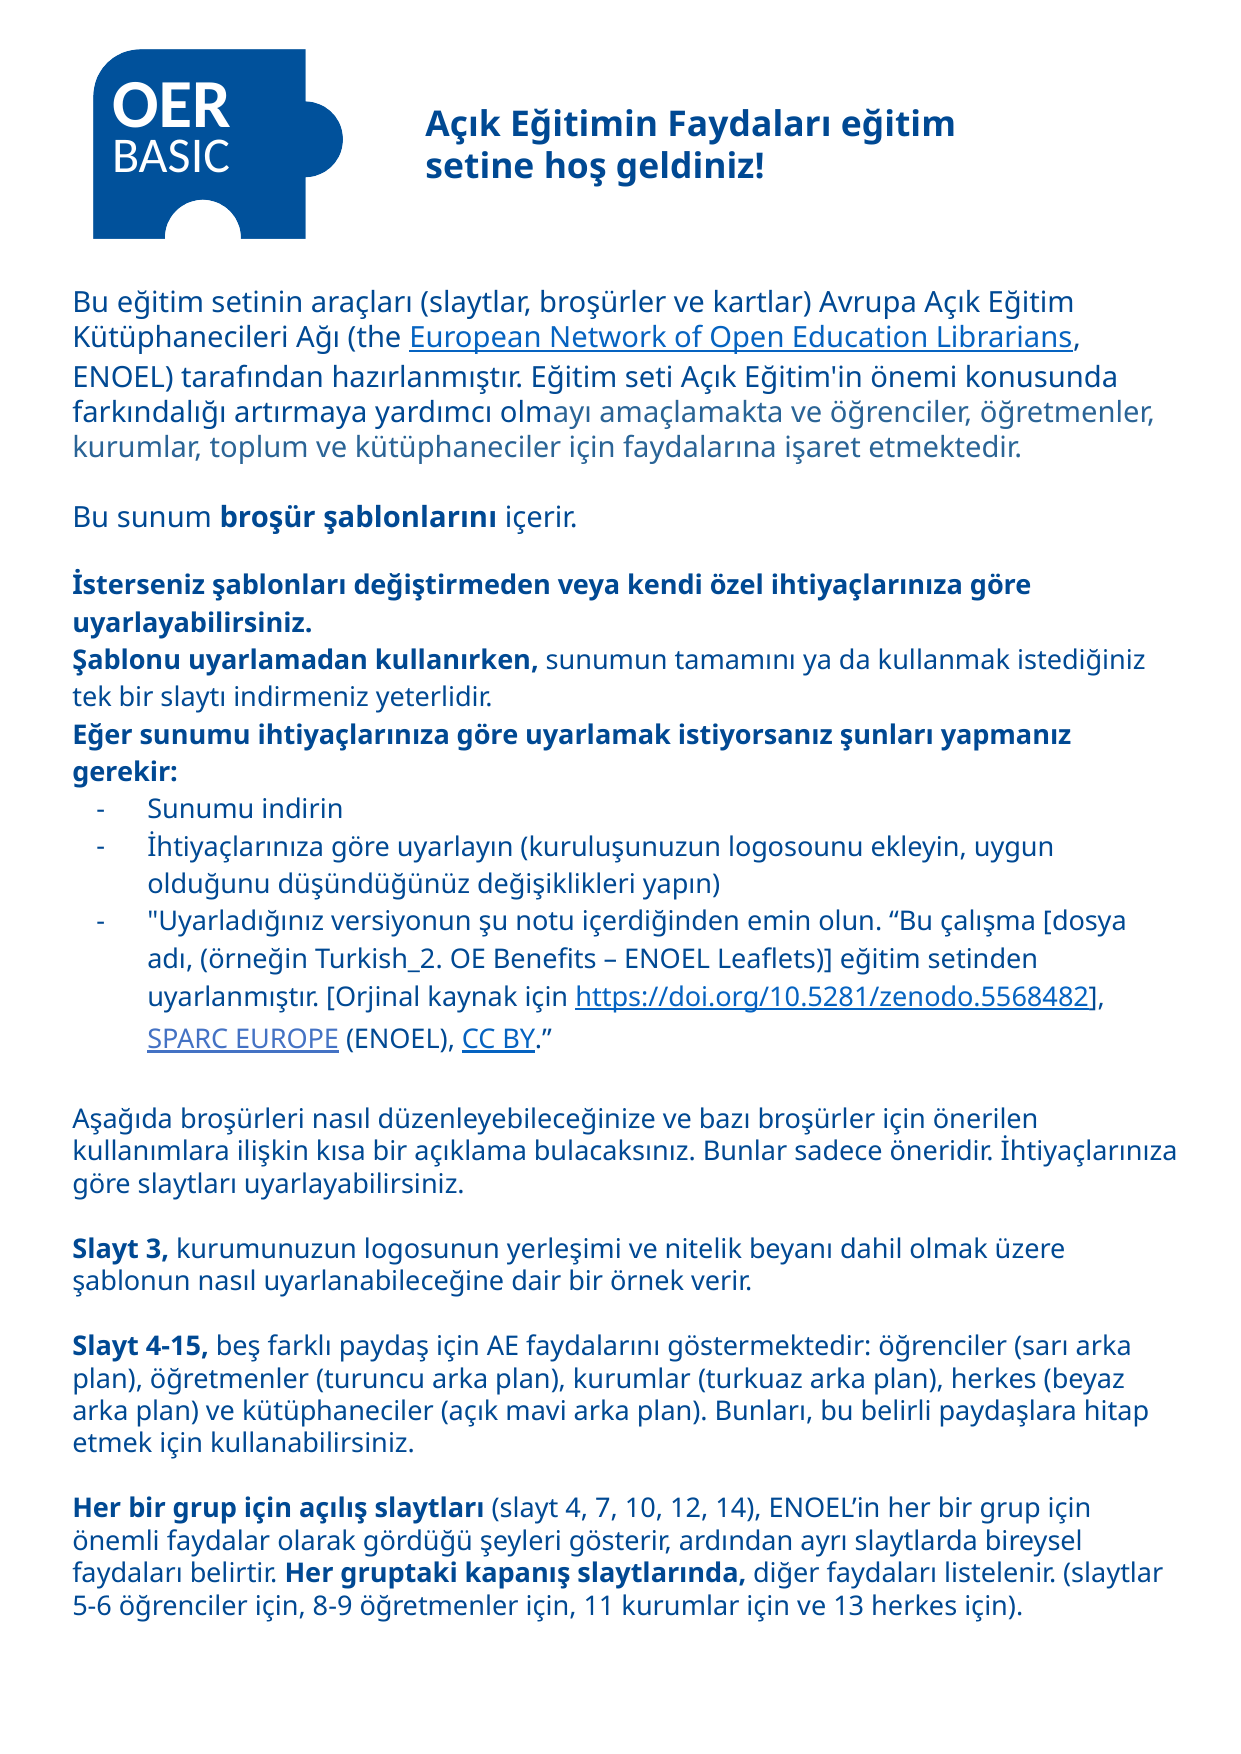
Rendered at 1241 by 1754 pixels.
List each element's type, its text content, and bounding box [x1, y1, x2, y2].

picture [93, 49, 343, 240]
text_box Açık Eğitimin Faydaları eğitim setine hoş geldiniz! [410, 85, 988, 201]
text_box Bu eğitim setinin araçları (slaytlar, broşürler ve kartlar) Avrupa Açık Eğitim Kütüphanecileri Ağı (the European Network of Open Education Librarians, ENOEL) tarafından hazırlanmıştır. Eğitim seti Açık Eğitim'in önemi konusunda farkındalığı artırmaya yardımcı olmayı amaçlamakta ve öğrenciler, öğretmenler, kurumlar, toplum ve kütüphaneciler için faydalarına işaret etmektedir. Bu sunum broşür şablonlarını içerir. İsterseniz şablonları değiştirmeden veya kendi özel ihtiyaçlarınıza göre uyarlayabilirsiniz. Şablonu uyarlamadan kullanırken, sunumun tamamını ya da kullanmak istediğiniz tek bir slaytı indirmeniz yeterlidir. Eğer sunumu ihtiyaçlarınıza göre uyarlamak istiyorsanız şunları yapmanız gerekir: Sunumu indirin İhtiyaçlarınıza göre uyarlayın (kuruluşunuzun logosounu ekleyin, uygun olduğunu düşündüğünüz değişiklikleri yapın) "Uyarladığınız versiyonun şu notu içerdiğinden emin olun. “Bu çalışma [dosya adı, (örneğin Turkish_2. OE Benefits – ENOEL Leaflets)] eğitim setinden uyarlanmıştır. [Orjinal kaynak için https://doi.org/10.5281/zenodo.5568482], SPARC EUROPE (ENOEL), CC BY.” Aşağıda broşürleri nasıl düzenleyebileceğinize ve bazı broşürler için önerilen kullanımlara ilişkin kısa bir açıklama bulacaksınız. Bunlar sadece öneridir. İhtiyaçlarınıza göre slaytları uyarlayabilirsiniz. Slayt 3, kurumunuzun logosunun yerleşimi ve nitelik beyanı dahil olmak üzere şablonun nasıl uyarlanabileceğine dair bir örnek verir. Slayt 4-15, beş farklı paydaş için AE faydalarını göstermektedir: öğrenciler (sarı arka plan), öğretmenler (turuncu arka plan), kurumlar (turkuaz arka plan), herkes (beyaz arka plan) ve kütüphaneciler (açık mavi arka plan). Bunları, bu belirli paydaşlara hitap etmek için kullanabilirsiniz. Her bir grup için açılış slaytları (slayt 4, 7, 10, 12, 14), ENOEL’in her bir grup için önemli faydalar olarak gördüğü şeyleri gösterir, ardından ayrı slaytlarda bireysel faydaları belirtir. Her gruptaki kapanış slaytlarında, diğer faydaları listelenir. (slaytlar 5-6 öğrenciler için, 8-9 öğretmenler için, 11 kurumlar için ve 13 herkes için). [57, 268, 1194, 1636]
